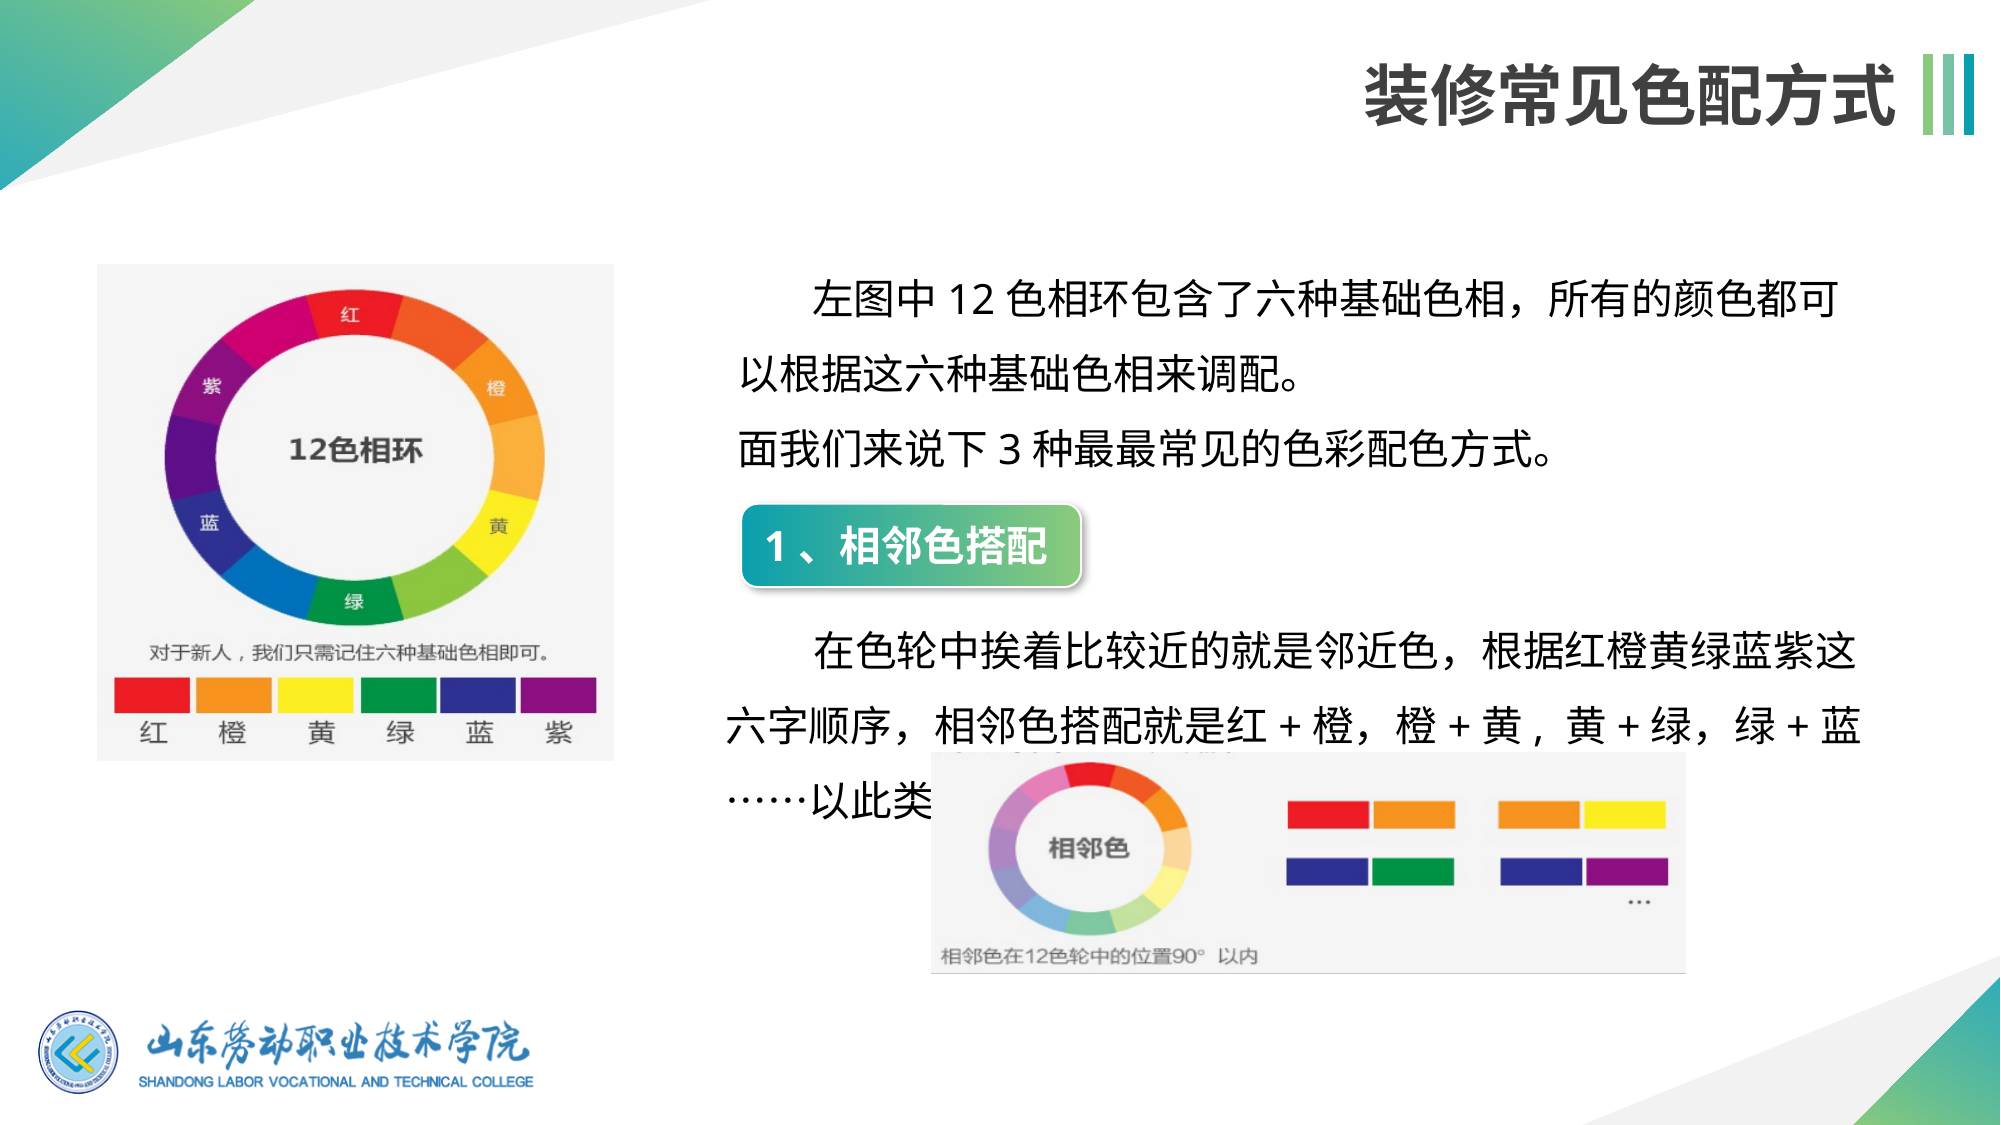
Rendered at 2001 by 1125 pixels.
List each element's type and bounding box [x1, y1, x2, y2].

picture [931, 752, 1686, 975]
text_box [1928, 54, 1969, 136]
text_box [734, 503, 1088, 588]
picture [38, 1010, 550, 1094]
picture [97, 264, 614, 761]
text_box [0, 0, 2000, 1125]
